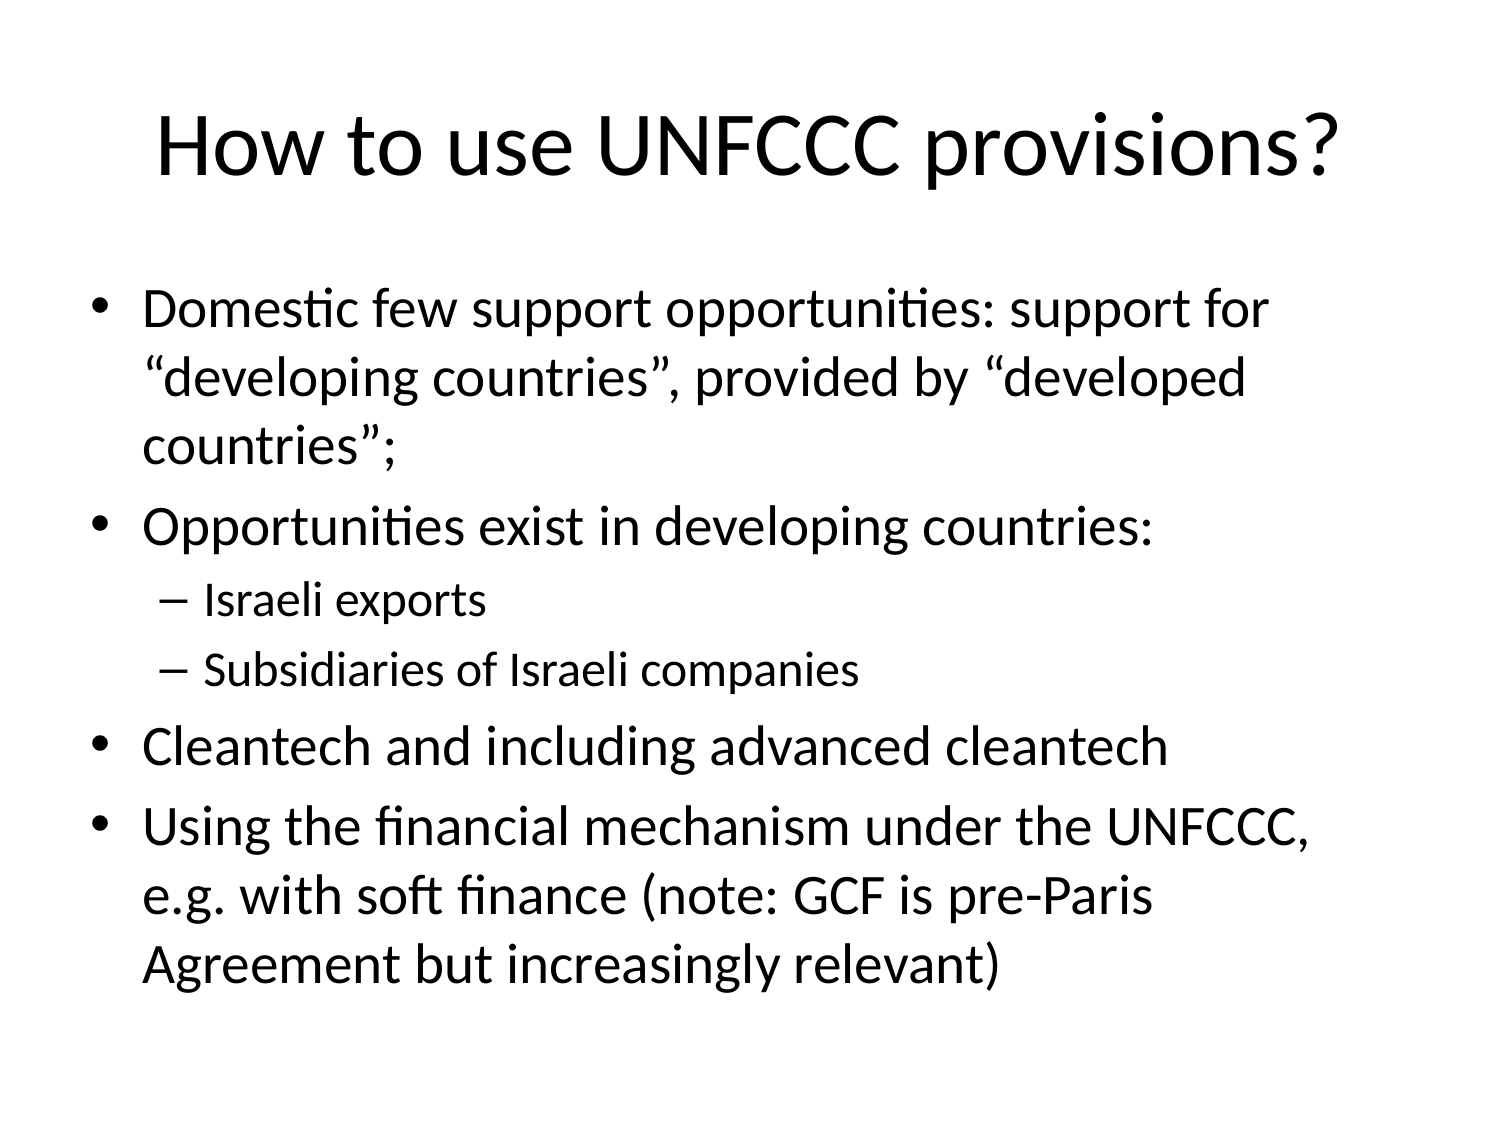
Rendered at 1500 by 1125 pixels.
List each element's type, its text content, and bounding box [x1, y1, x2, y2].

list Domestic few support opportunities: support for “developing countries”, provided by “developed countries”; Opportunities exist in developing countries: Israeli exports Subsidiaries of Israeli companies Cleantech and including advanced cleantech Using the financial mechanism under the UNFCCC, e.g. with soft finance (note: GCF is pre-Paris Agreement but increasingly relevant) [75, 262, 1425, 1005]
title How to use UNFCCC provisions? [75, 45, 1425, 233]
